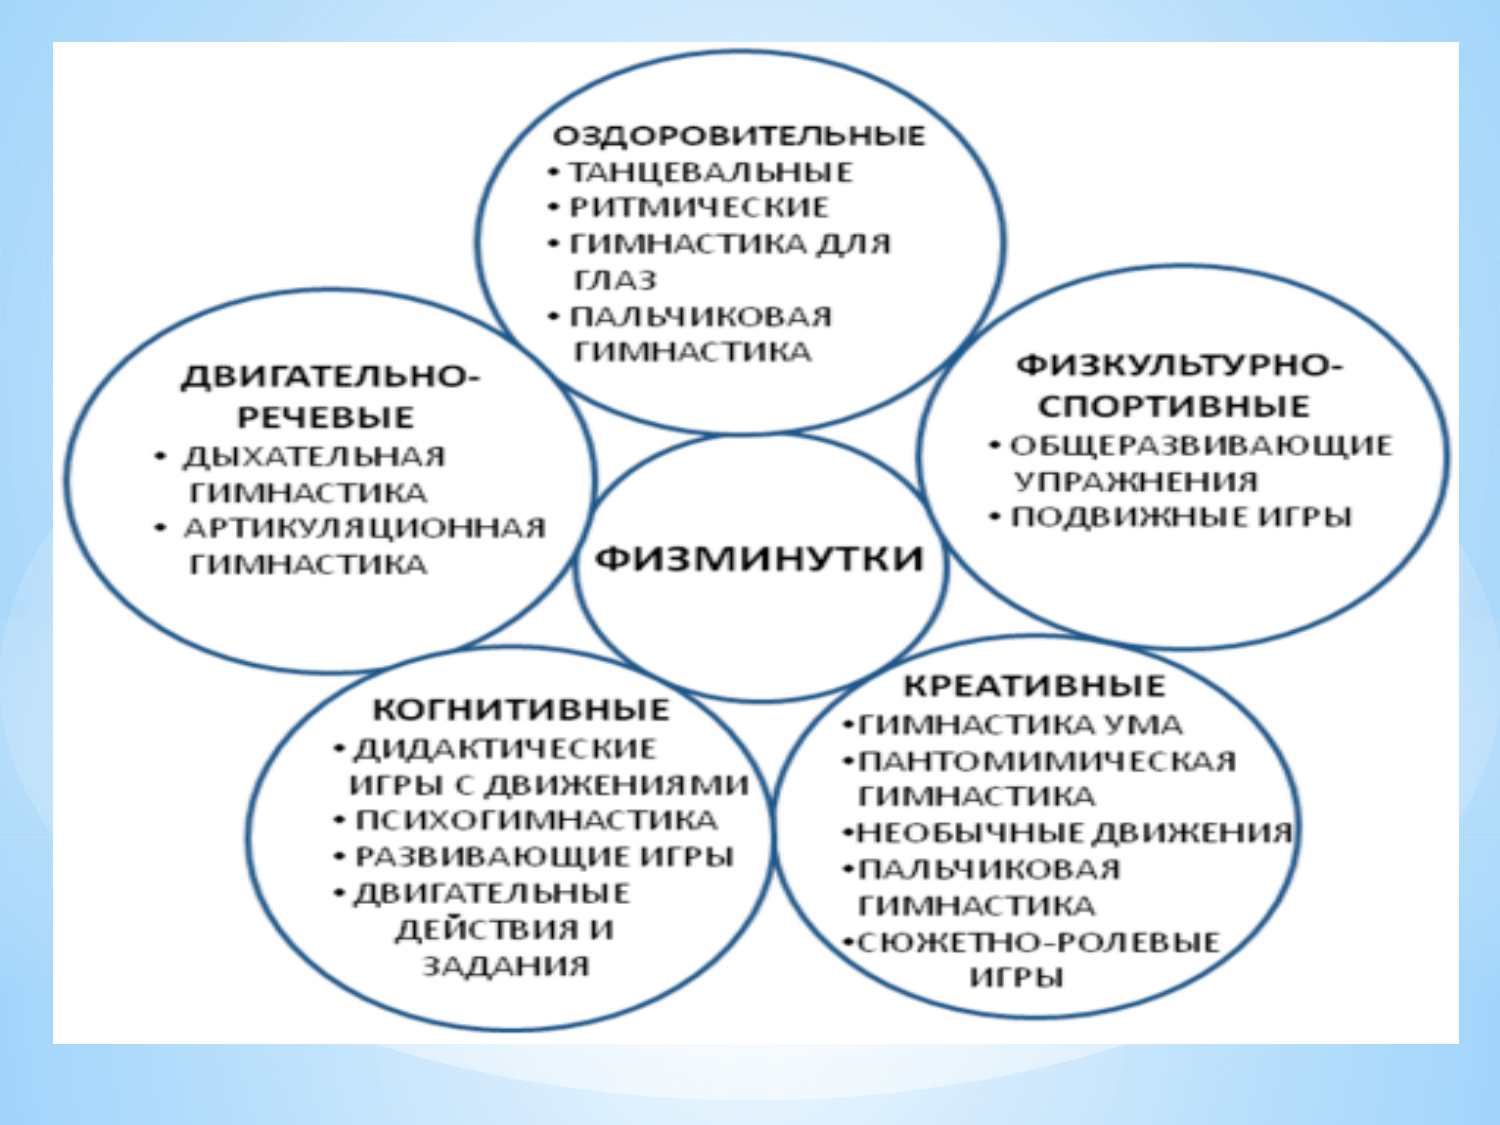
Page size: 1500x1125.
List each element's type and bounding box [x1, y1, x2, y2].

list [52, 42, 1459, 1044]
